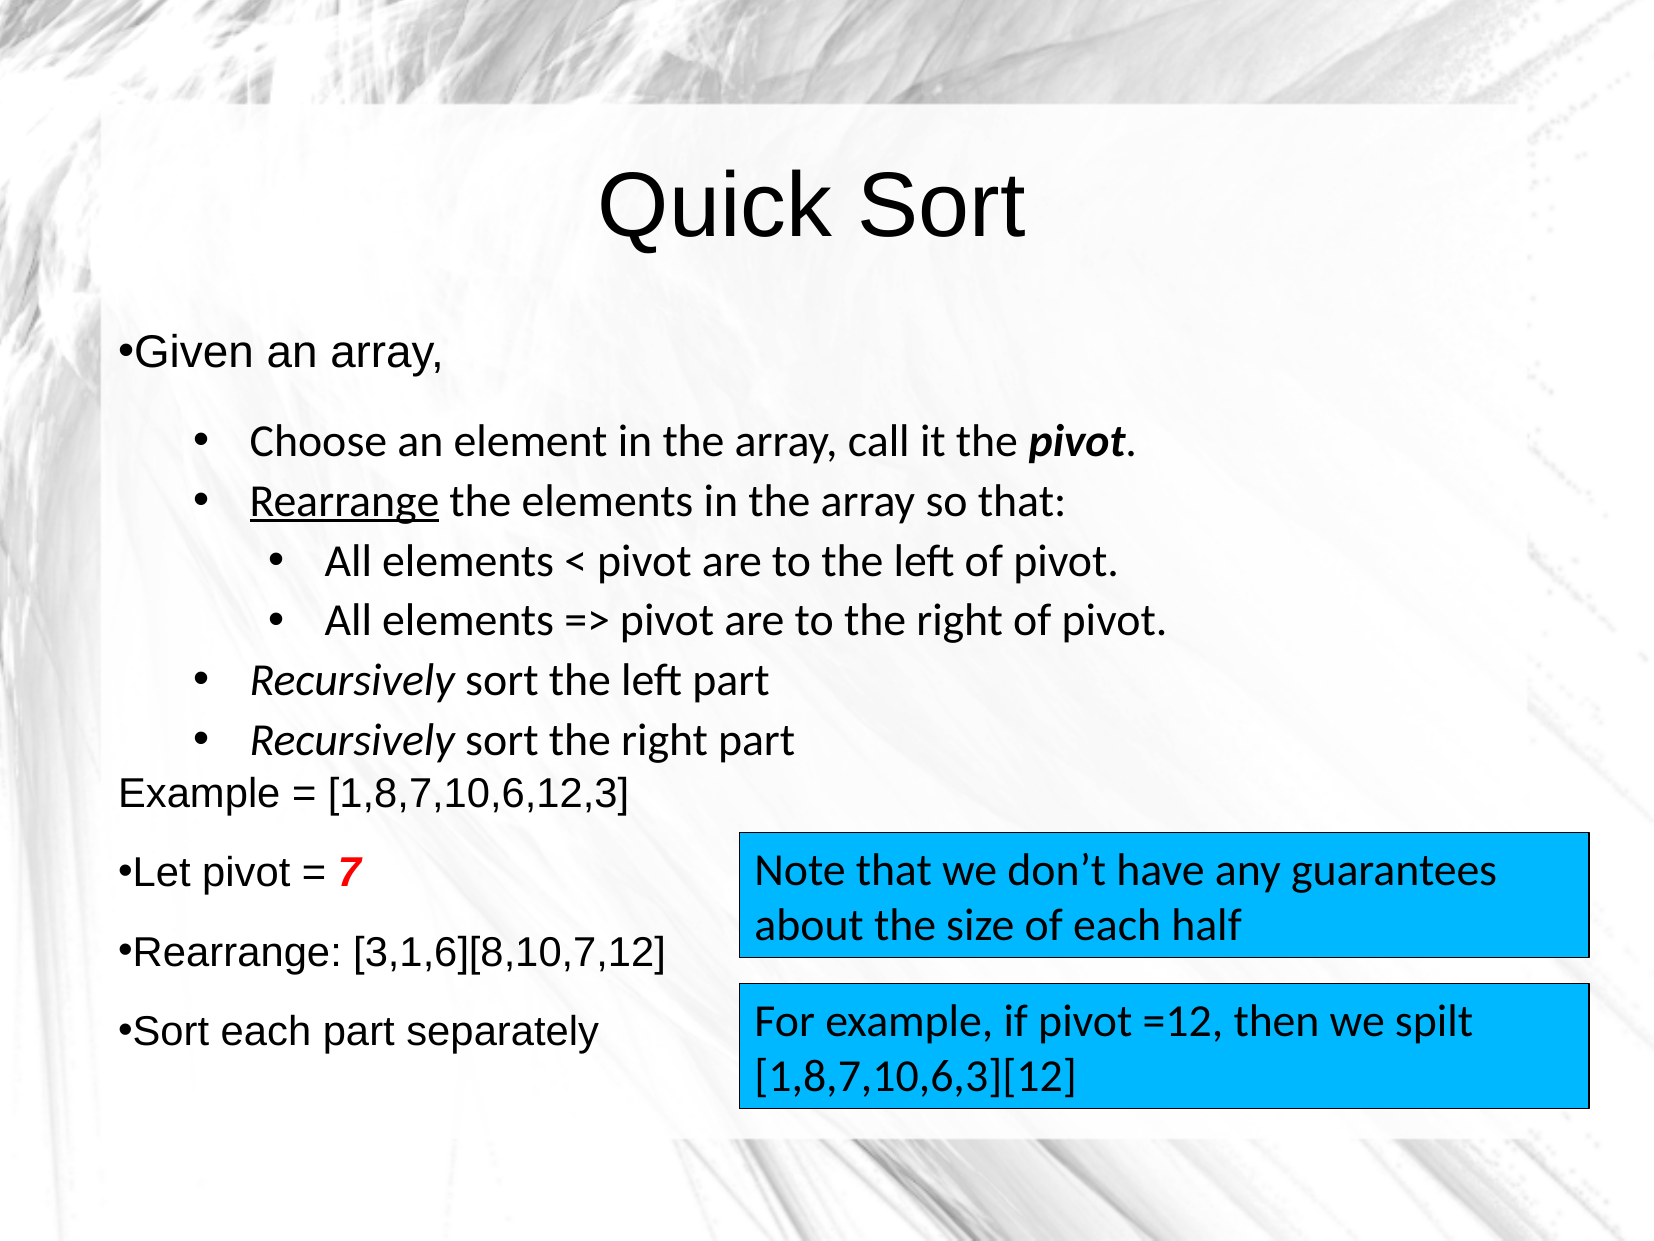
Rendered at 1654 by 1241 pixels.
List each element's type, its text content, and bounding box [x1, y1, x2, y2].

title Quick Sort [118, 112, 1506, 281]
text_box Note that we don’t have any guarantees about the size of each half [739, 832, 1590, 958]
list Given an array, Choose an element in the array, call it the pivot. Rearrange the elements in the array so that: All elements < pivot are to the left of pivot. All elements => pivot are to the right of pivot. Recursively sort the left part Recursively sort the right part Example = [1,8,7,10,6,12,3] Let pivot = 7 Rearrange: [3,1,6][8,10,7,12] Sort each part separately [118, 319, 1571, 1109]
text_box For example, if pivot =12, then we spilt [1,8,7,10,6,3][12] [739, 983, 1590, 1109]
picture [0, 0, 1654, 1241]
